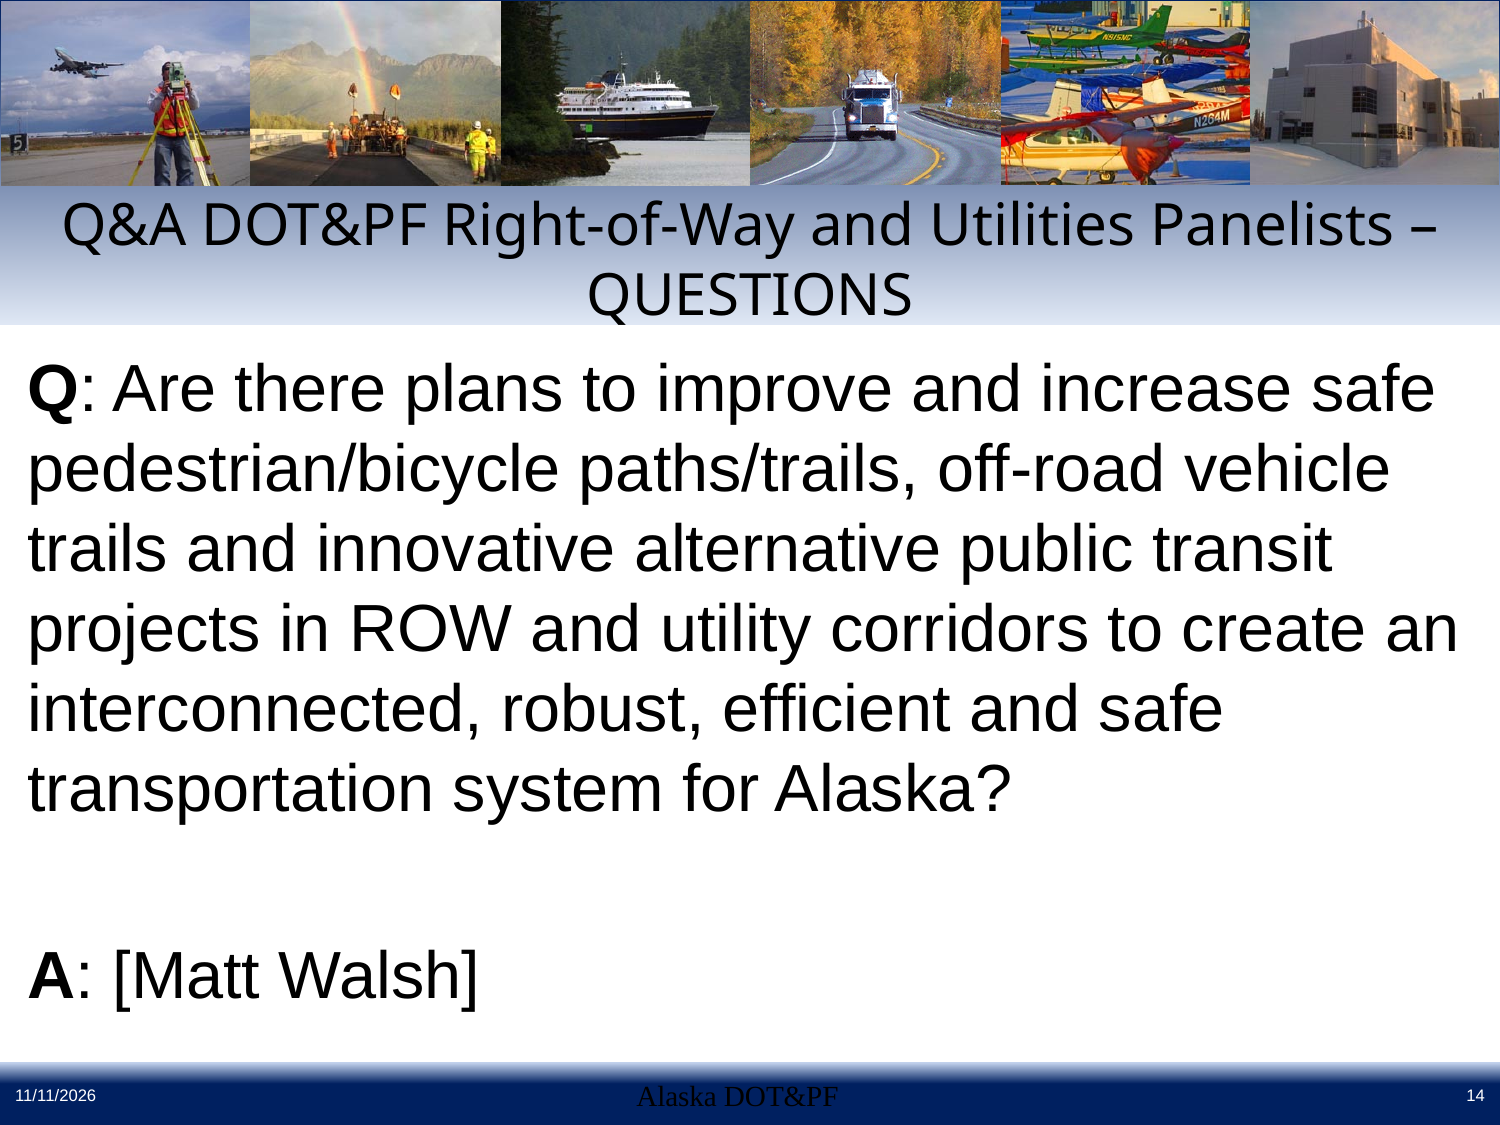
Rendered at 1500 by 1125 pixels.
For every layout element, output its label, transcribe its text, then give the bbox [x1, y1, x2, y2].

list Q: Are there plans to improve and increase safe pedestrian/bicycle paths/trails, off-road vehicle trails and innovative alternative public transit projects in ROW and utility corridors to create an interconnected, robust, efficient and safe transportation system for Alaska? A: [Matt Walsh] [12, 337, 1488, 1050]
title Q&A DOT&PF Right-of-Way and Utilities Panelists – Questions [0, 189, 1500, 325]
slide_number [0, 1065, 350, 1125]
slide_number 14 [1149, 1065, 1500, 1125]
footer Alaska DOT&PF [500, 1065, 975, 1125]
picture [1, 1, 1499, 186]
